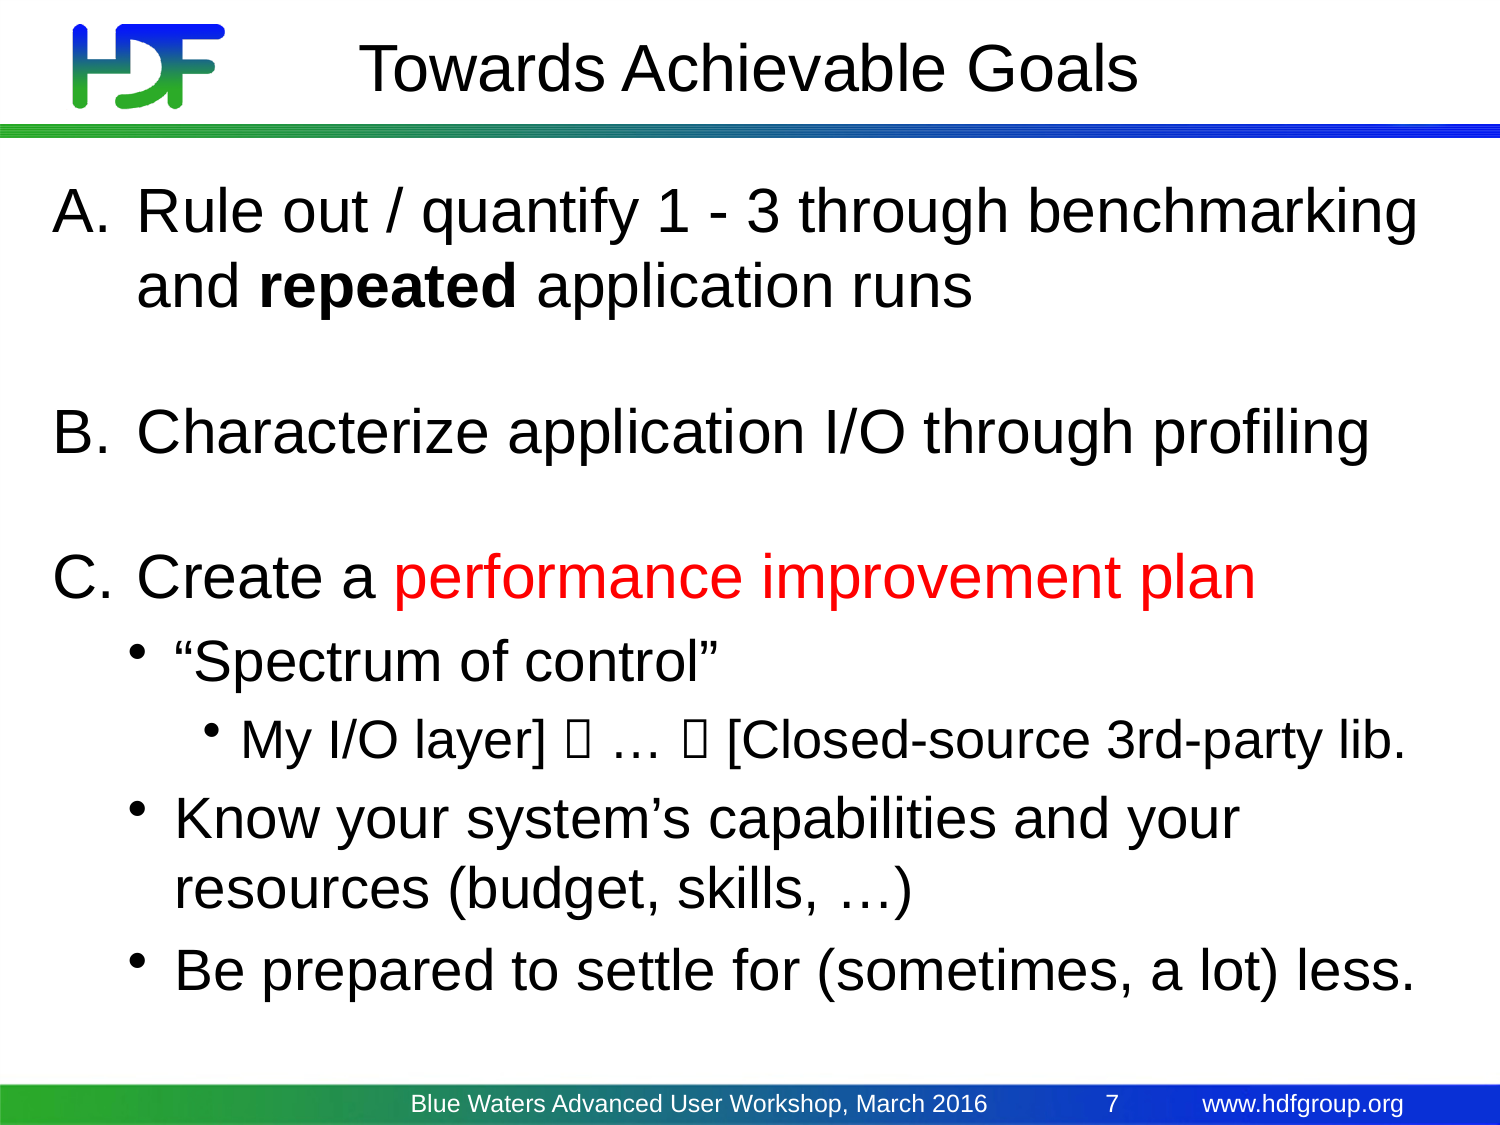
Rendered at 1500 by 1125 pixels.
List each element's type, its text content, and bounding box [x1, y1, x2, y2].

slide_number 7 [1049, 1087, 1176, 1125]
footer Blue Waters Advanced User Workshop, March 2016 [374, 1087, 1026, 1125]
list Rule out / quantify 1 - 3 through benchmarking and repeated application runs Characterize application I/O through profiling Create a performance improvement plan “Spectrum of control” My I/O layer]  …  [Closed-source 3rd-party lib. Know your system’s capabilities and your resources (budget, skills, …) Be prepared to settle for (sometimes, a lot) less. [37, 162, 1475, 1063]
picture [0, 0, 1500, 1125]
title Towards Achievable Goals [174, 24, 1325, 113]
